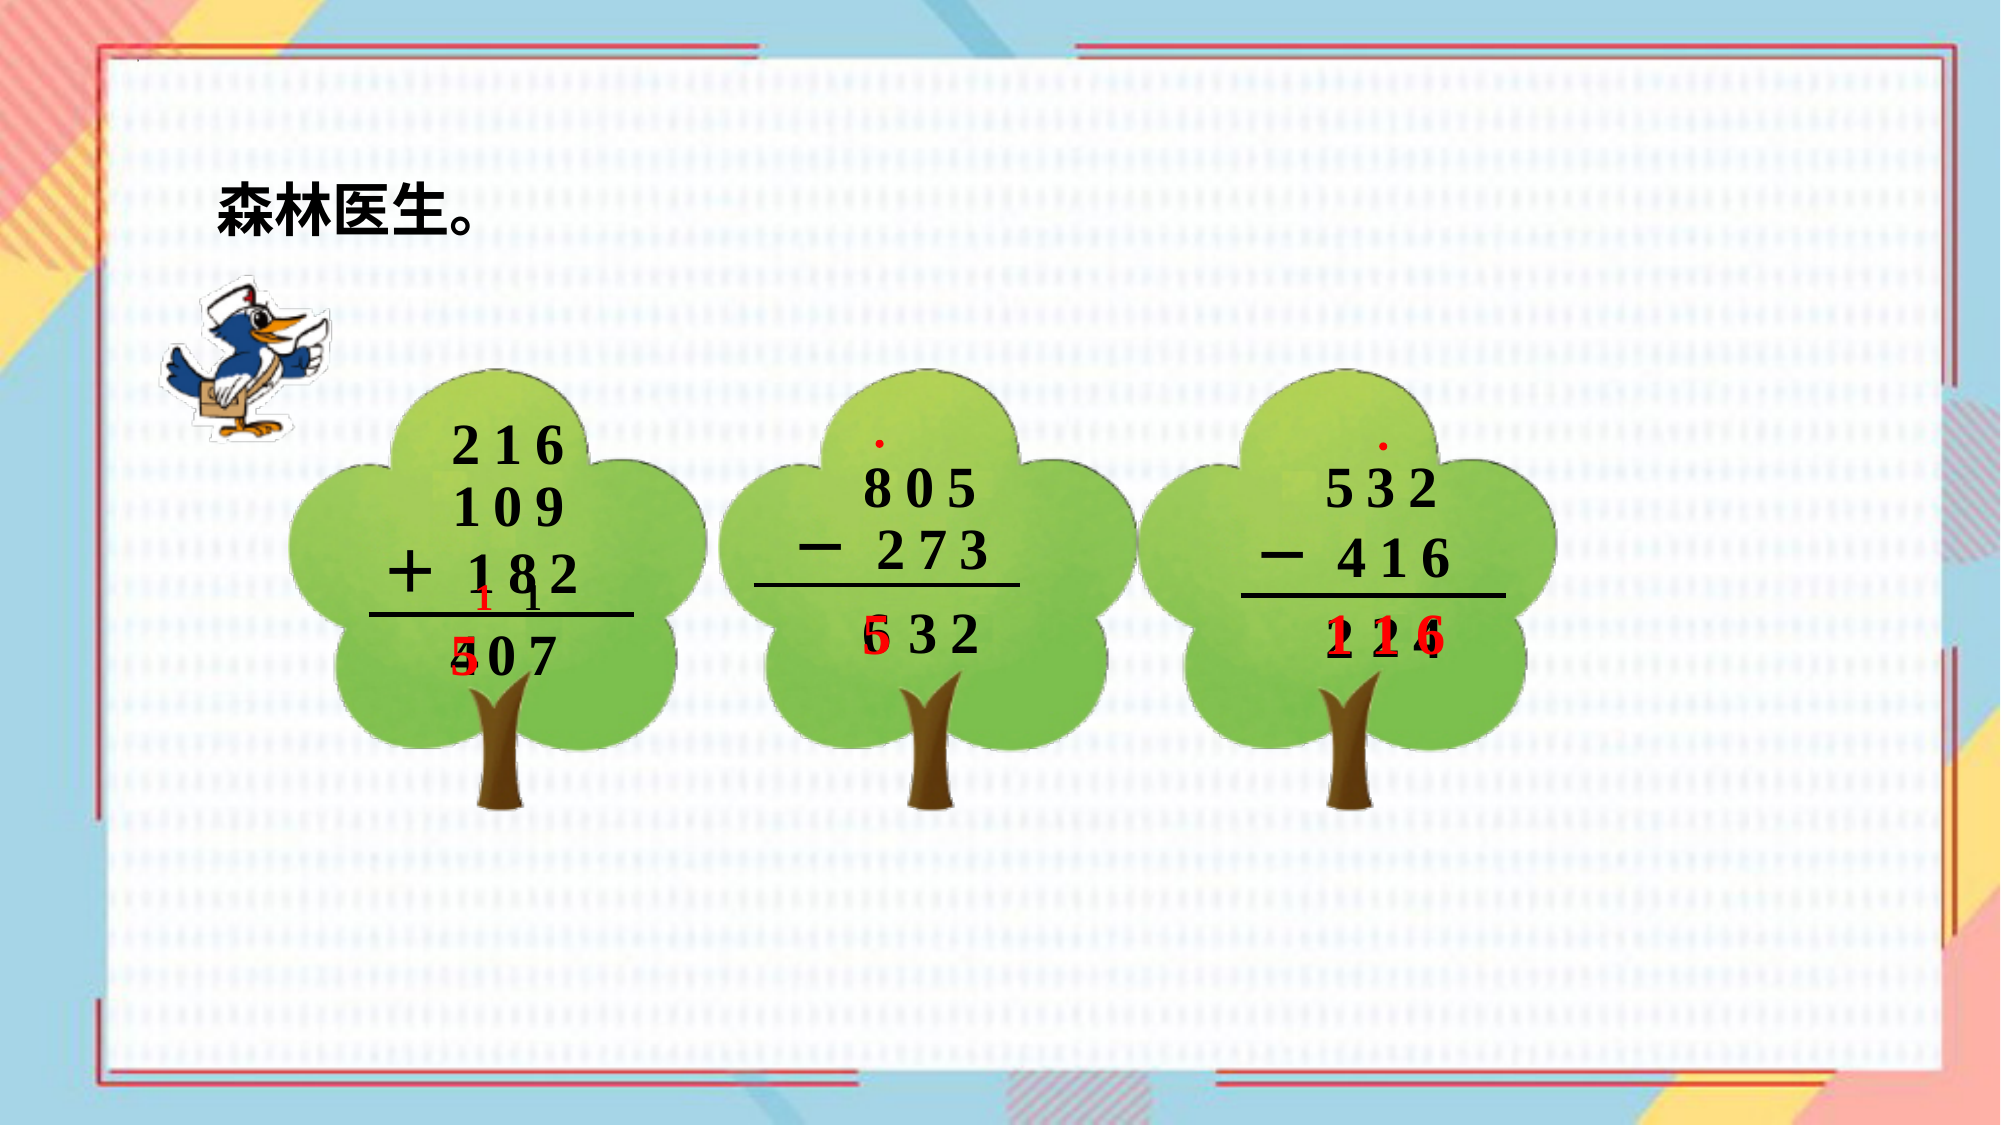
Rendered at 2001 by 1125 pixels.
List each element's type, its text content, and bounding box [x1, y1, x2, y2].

text_box 森林医生。 [201, 165, 635, 251]
picture [0, 0, 2001, 1125]
